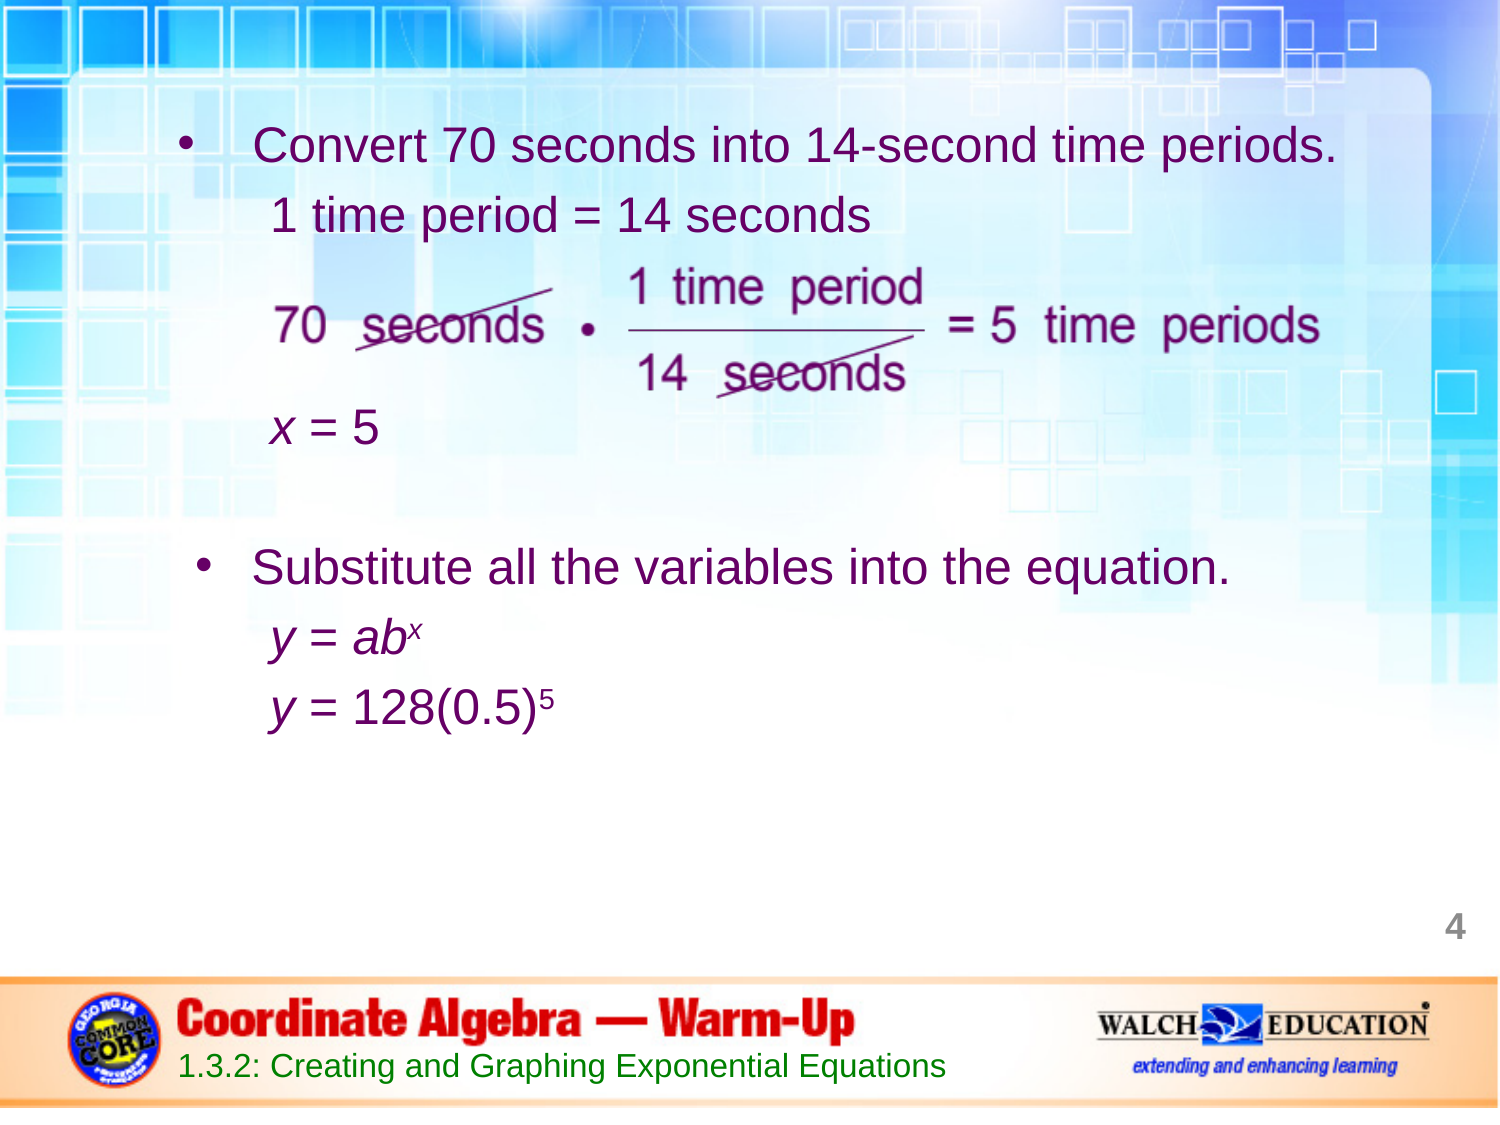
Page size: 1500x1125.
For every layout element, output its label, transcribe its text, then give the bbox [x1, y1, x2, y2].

subtitle Convert 70 seconds into 14-second time periods. 1 time period = 14 seconds x = 5 Substitute all the variables into the equation. y = abx y = 128(0.5)5 [105, 105, 1394, 925]
list 1.3.2: Creating and Graphing Exponential Equations [162, 1036, 1070, 1080]
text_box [270, 253, 1322, 402]
slide_number 4 [1361, 901, 1481, 949]
picture [0, 0, 1500, 1108]
